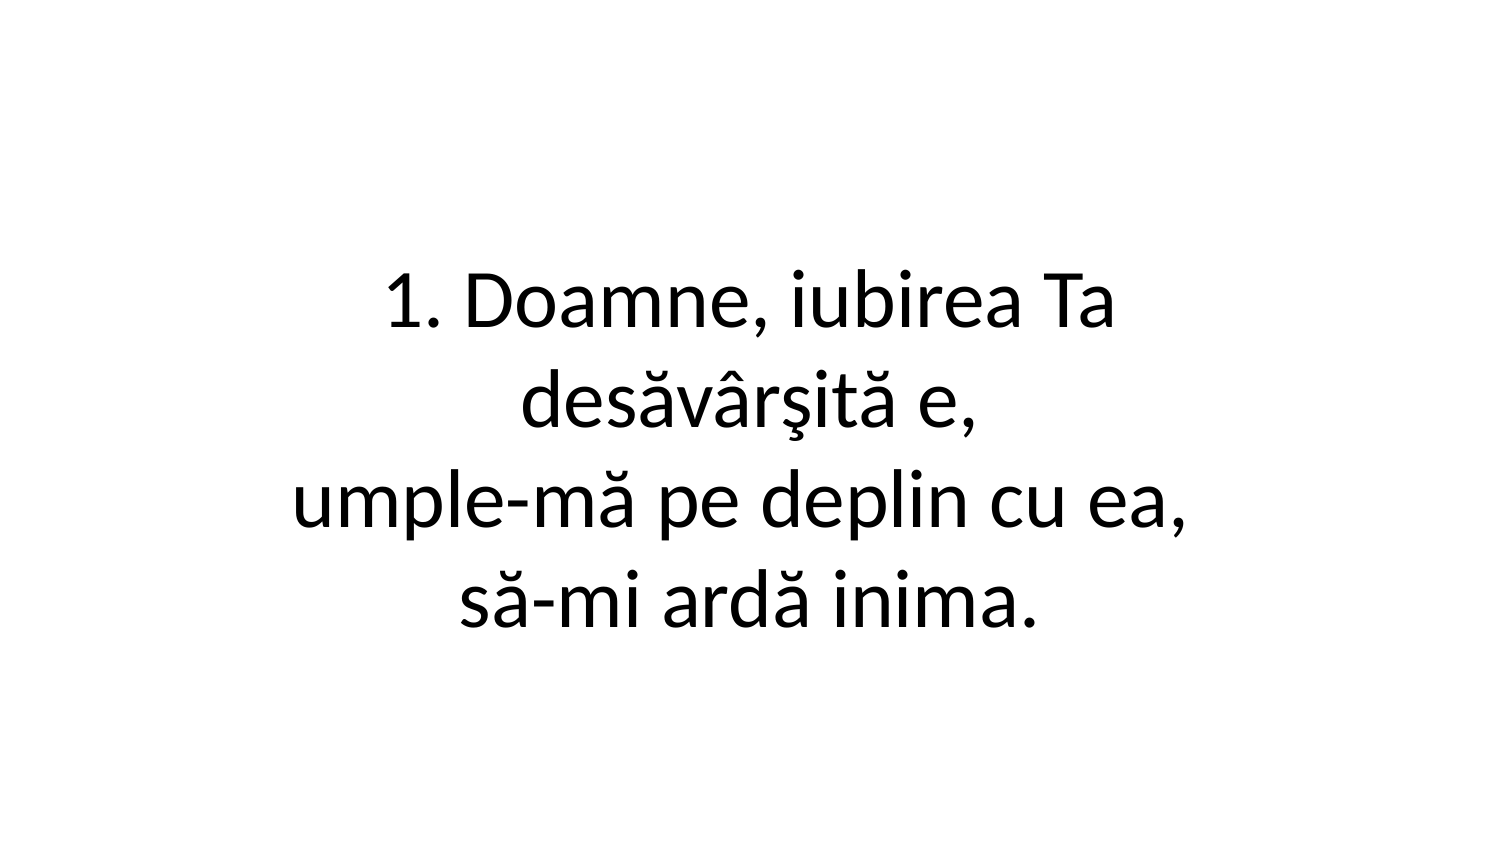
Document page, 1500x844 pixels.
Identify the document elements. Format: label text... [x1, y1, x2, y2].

text_box 1. Doamne, iubirea Ta desăvârşită e, umple-mă pe deplin cu ea, să-mi ardă inima. [276, 192, 1224, 652]
